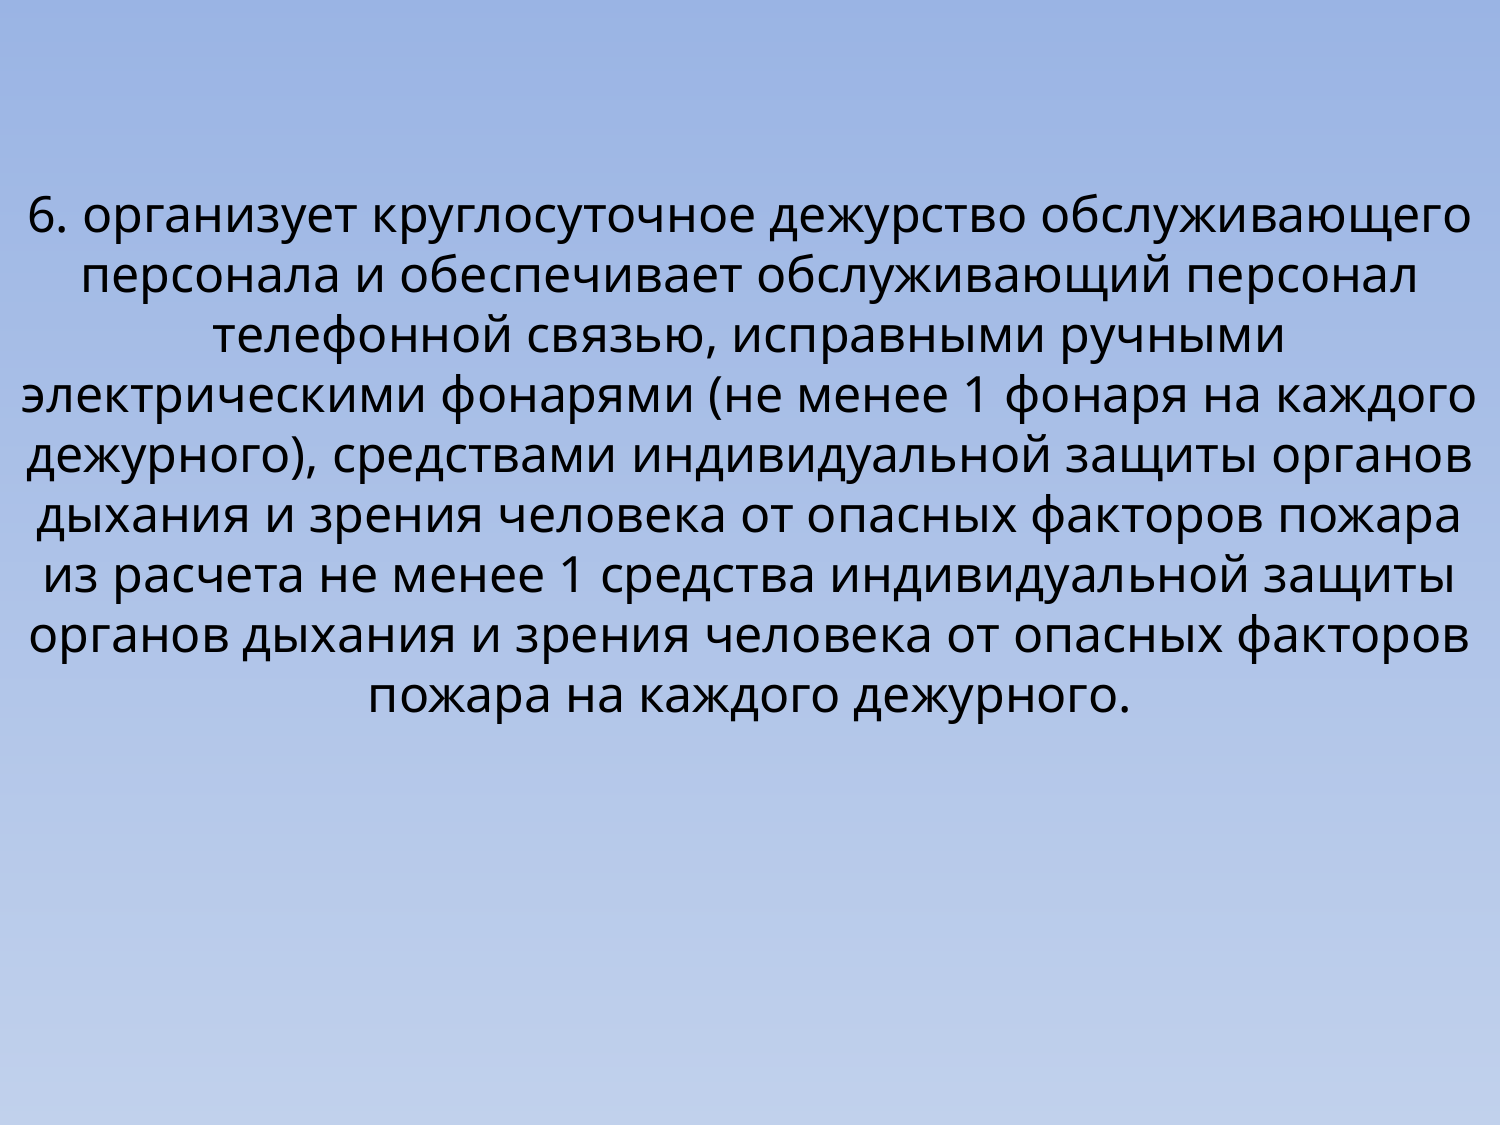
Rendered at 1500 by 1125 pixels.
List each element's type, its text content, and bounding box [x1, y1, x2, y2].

title 6. организует круглосуточное дежурство обслуживающего персонала и обеспечивает обслуживающий персонал телефонной связью, исправными ручными электрическими фонарями (не менее 1 фонаря на каждого дежурного), средствами индивидуальной защиты органов дыхания и зрения человека от опасных факторов пожара из расчета не менее 1 средства индивидуальной защиты органов дыхания и зрения человека от опасных факторов пожара на каждого дежурного. [0, 0, 1500, 1125]
